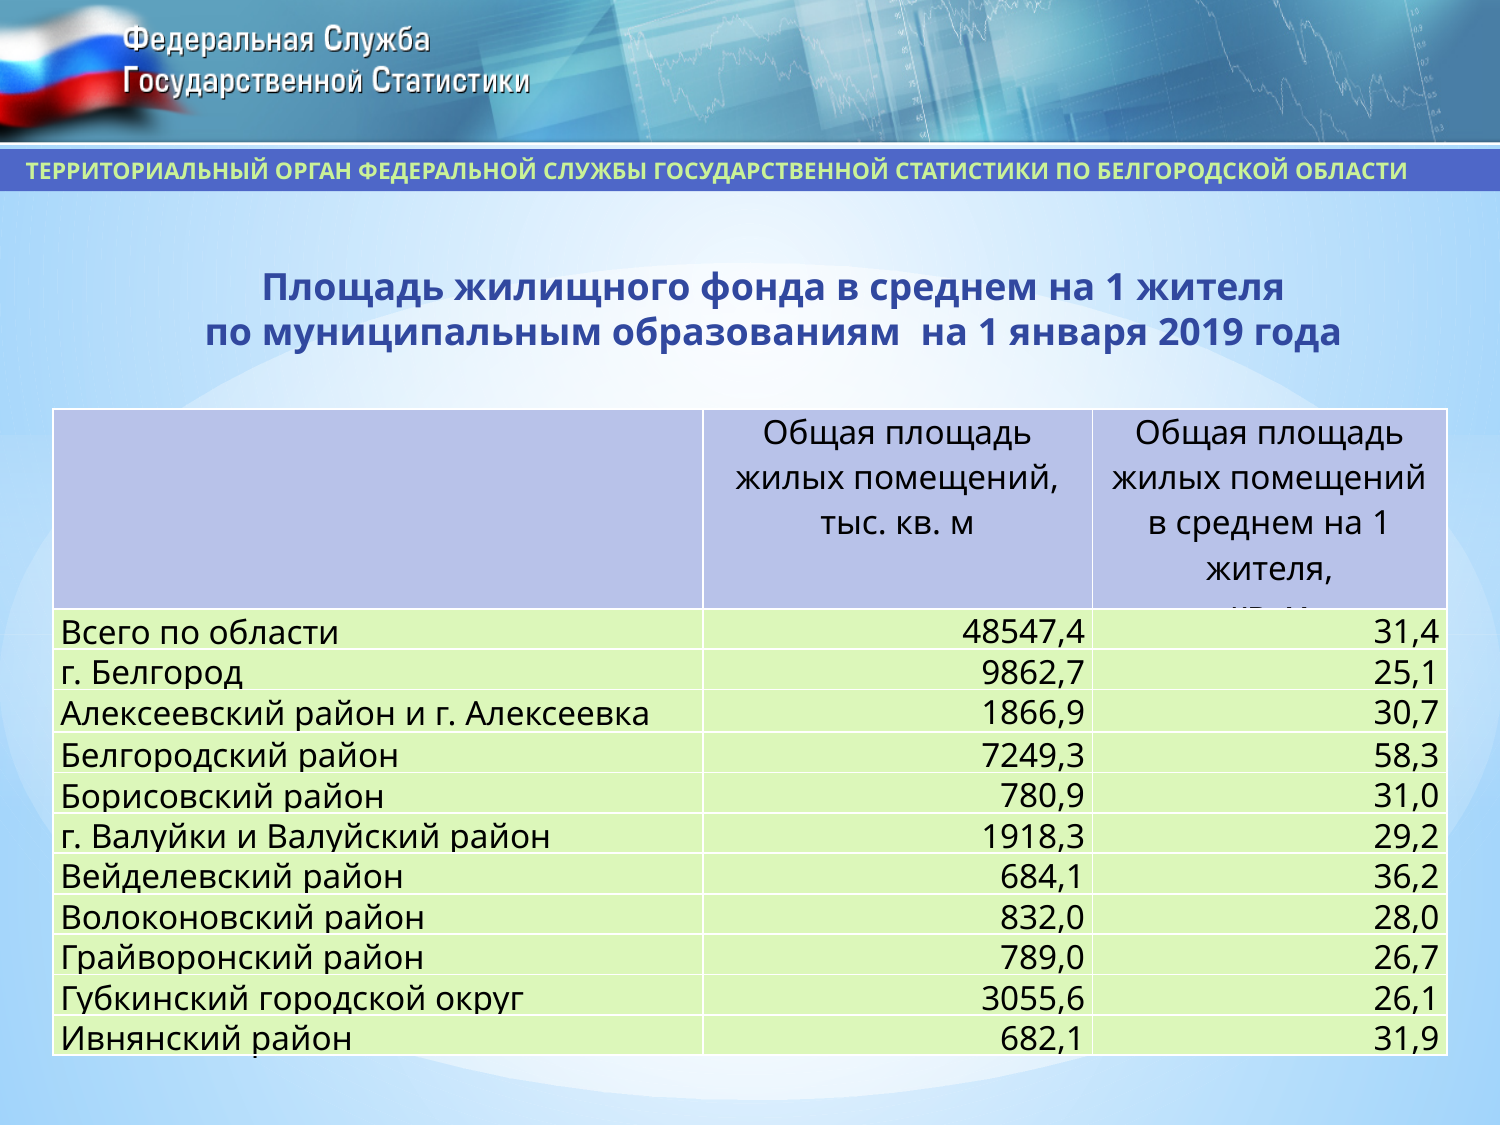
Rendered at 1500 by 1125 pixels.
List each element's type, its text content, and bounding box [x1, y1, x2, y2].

table_cell Белгородский район [54, 733, 702, 772]
table_header [54, 410, 702, 608]
table_cell 684,1 [704, 854, 1092, 893]
text_box ТЕРРИТОРИАЛЬНЫЙ ОРГАН ФЕДЕРАЛЬНОЙ СЛУЖБЫ ГОСУДАРСТВЕННОЙ СТАТИСТИКИ ПО БЕЛГОРОДСКОЙ ОБЛАСТИ [0, 152, 1500, 192]
table_cell 28,0 [1093, 895, 1446, 933]
table_cell 26,7 [1093, 935, 1446, 974]
table_cell 832,0 [704, 895, 1092, 933]
picture [0, 0, 1500, 145]
table_cell Борисовский район [54, 773, 702, 812]
table_cell 780,9 [704, 773, 1092, 812]
table_cell Всего по области [54, 610, 702, 648]
table_cell 1918,3 [704, 814, 1092, 852]
table_header Общая площадь жилых помещений, тыс. кв. м [704, 410, 1092, 608]
table_cell 26,1 [1093, 975, 1446, 1014]
table_cell Волоконовский район [54, 895, 702, 933]
table_cell Ивнянский район [54, 1016, 702, 1054]
table_cell 9862,7 [704, 650, 1092, 689]
table_cell Губкинский городской округ [54, 975, 702, 1014]
table_cell 7249,3 [704, 733, 1092, 772]
table_cell 789,0 [704, 935, 1092, 974]
table_cell 31,4 [1093, 610, 1446, 648]
table_cell 48547,4 [704, 610, 1092, 648]
table_cell 58,3 [1093, 733, 1446, 772]
table_cell 3055,6 [704, 975, 1092, 1014]
table_cell Грайворонский район [54, 935, 702, 974]
text_box Площадь жилищного фонда в среднем на 1 жителя по муниципальным образованиям на 1 января 2019 года [182, 255, 1365, 361]
table_header Общая площадь жилых помещений в среднем на 1 жителя, кв. м [1093, 410, 1446, 608]
table_cell 36,2 [1093, 854, 1446, 893]
table_cell 31,0 [1093, 773, 1446, 812]
table_cell Алексеевский район и г. Алексеевка [54, 690, 702, 731]
table_cell 25,1 [1093, 650, 1446, 689]
table_cell г. Белгород [54, 650, 702, 689]
table_cell 30,7 [1093, 690, 1446, 731]
table_cell 29,2 [1093, 814, 1446, 852]
table_cell Вейделевский район [54, 854, 702, 893]
table_cell г. Валуйки и Валуйский район [54, 814, 702, 852]
table_cell 682,1 [704, 1016, 1092, 1054]
table_cell 31,9 [1093, 1016, 1446, 1054]
table_cell 1866,9 [704, 690, 1092, 731]
